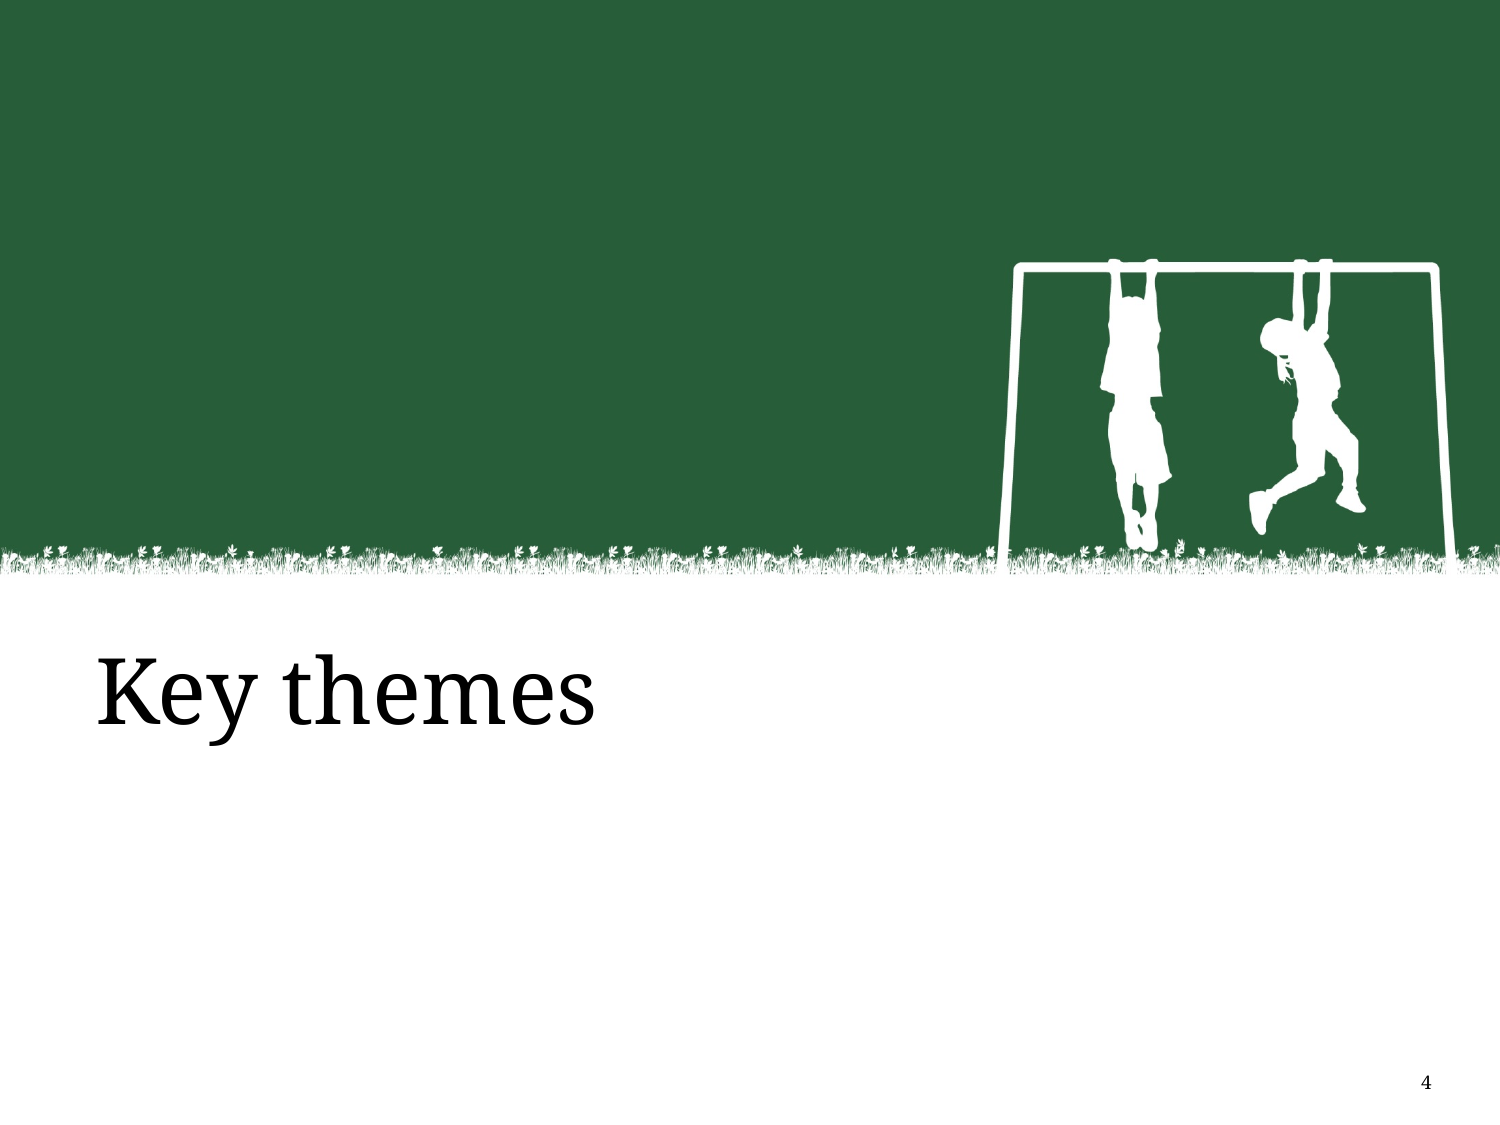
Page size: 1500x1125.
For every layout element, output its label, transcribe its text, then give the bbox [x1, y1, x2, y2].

picture [0, 0, 1500, 1125]
title Key themes [94, 653, 1100, 1009]
slide_number 4 [1410, 1072, 1432, 1095]
